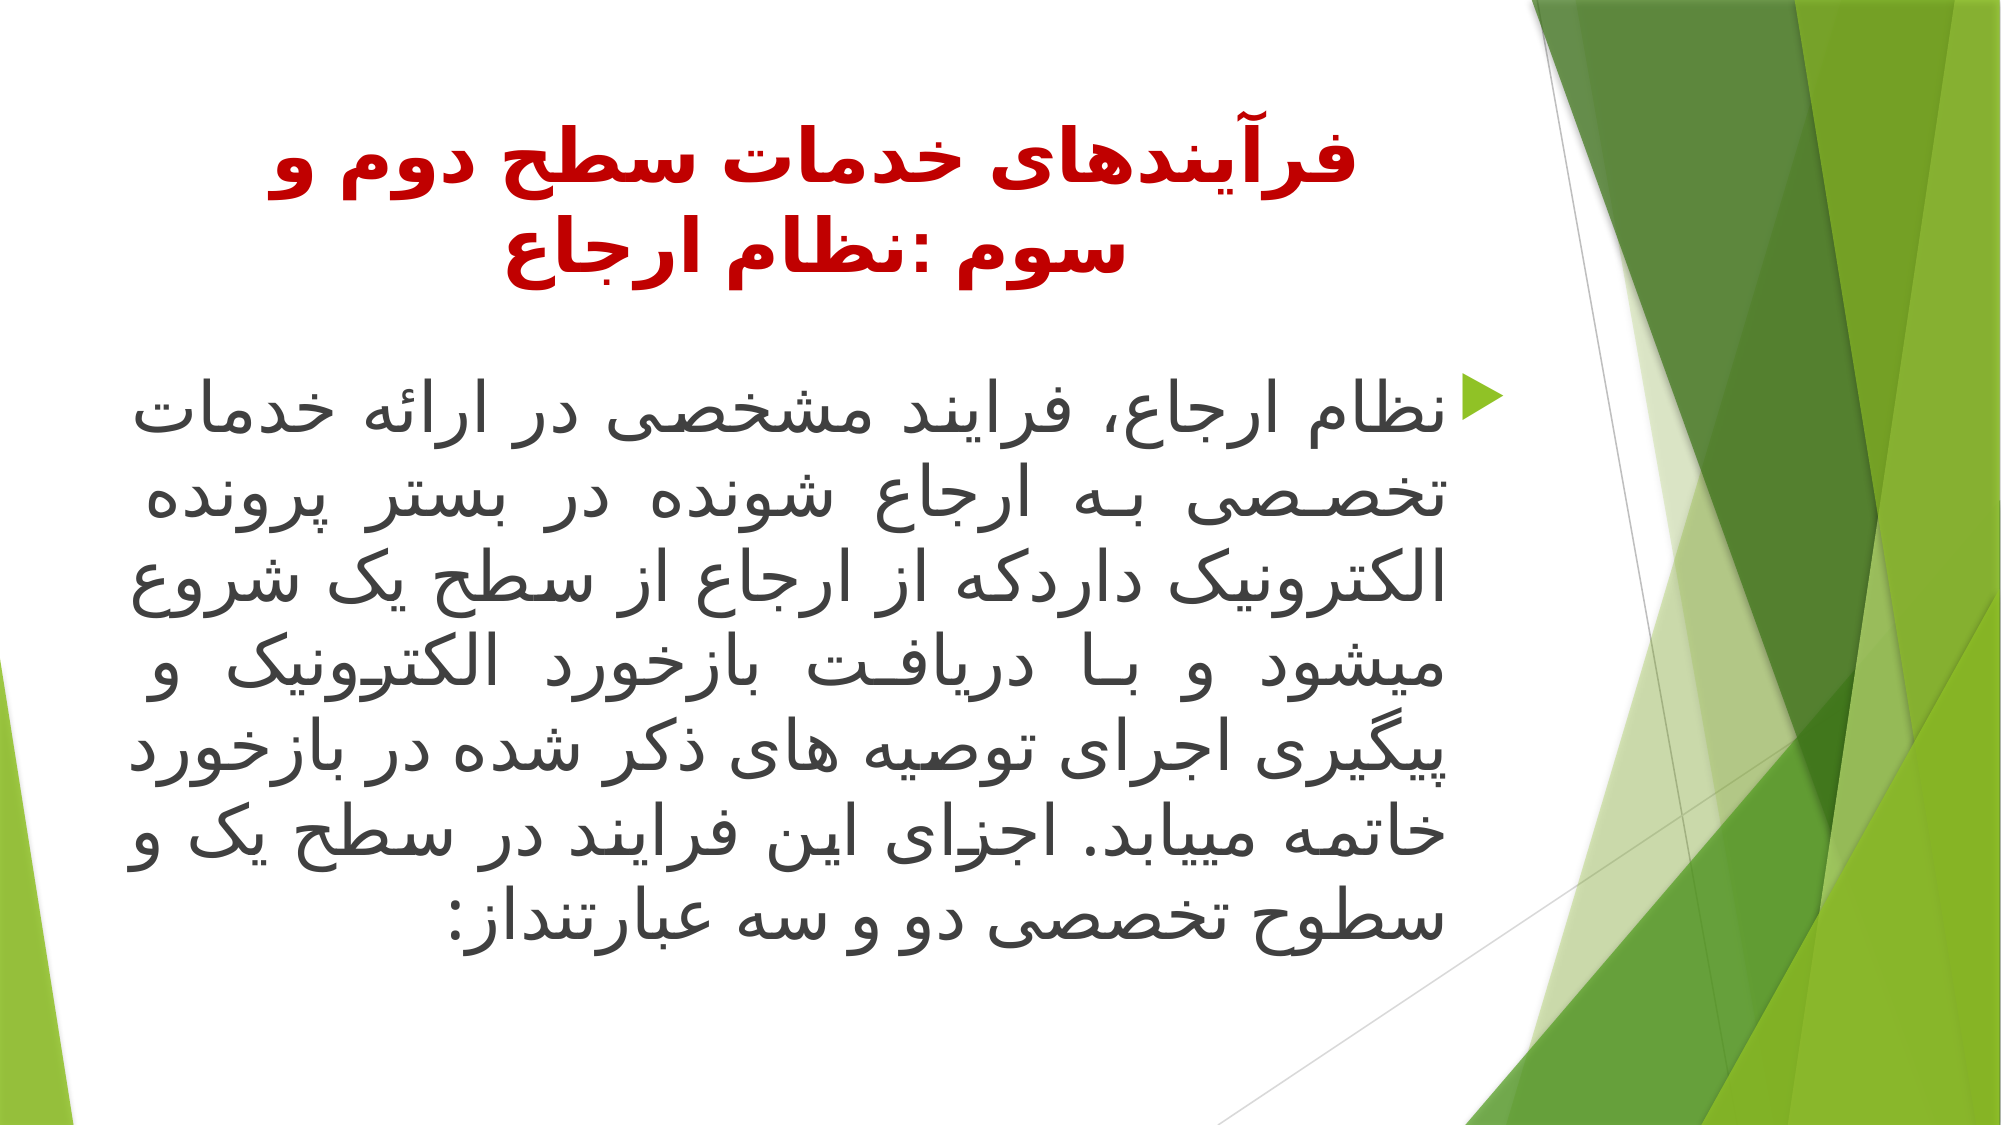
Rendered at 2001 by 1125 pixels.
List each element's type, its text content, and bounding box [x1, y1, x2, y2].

title فرآیندهای خدمات سطح دوم و سوم :نظام ارجاع [111, 99, 1522, 317]
list نظام ارجاع، فرایند مشخصی در ارائه خدمات تخصصی به ارجاع شونده در بستر پرونده الکترونیک داردکه از ارجاع از سطح یک شروع میشود و با دریافت بازخورد الکترونیک و پیگیری اجرای توصیه های ذکر شده در بازخورد خاتمه مییابد. اجزای این فرایند در سطح یک و سطوح تخصصی دو و سه عبارتنداز: [111, 354, 1522, 992]
